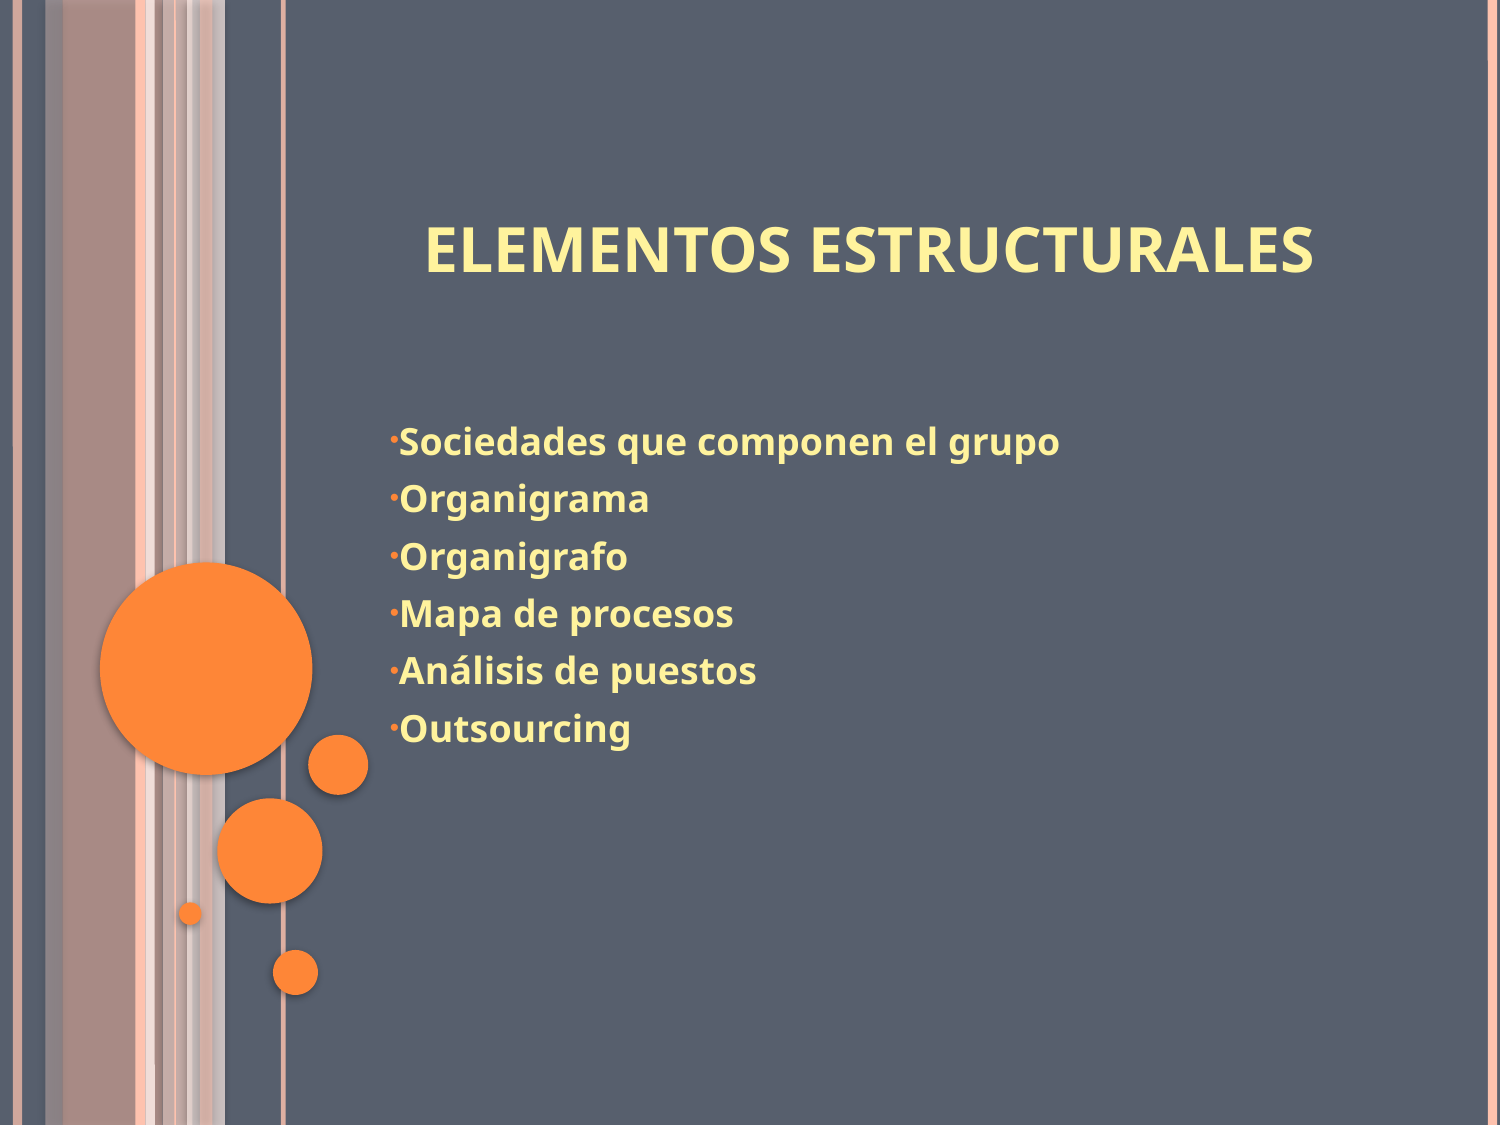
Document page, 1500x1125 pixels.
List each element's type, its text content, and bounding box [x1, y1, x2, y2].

title Elementos Estructurales [363, 105, 1376, 443]
list Sociedades que componen el grupo Organigrama Organigrafo Mapa de procesos Análisis de puestos Outsourcing [375, 410, 1388, 809]
